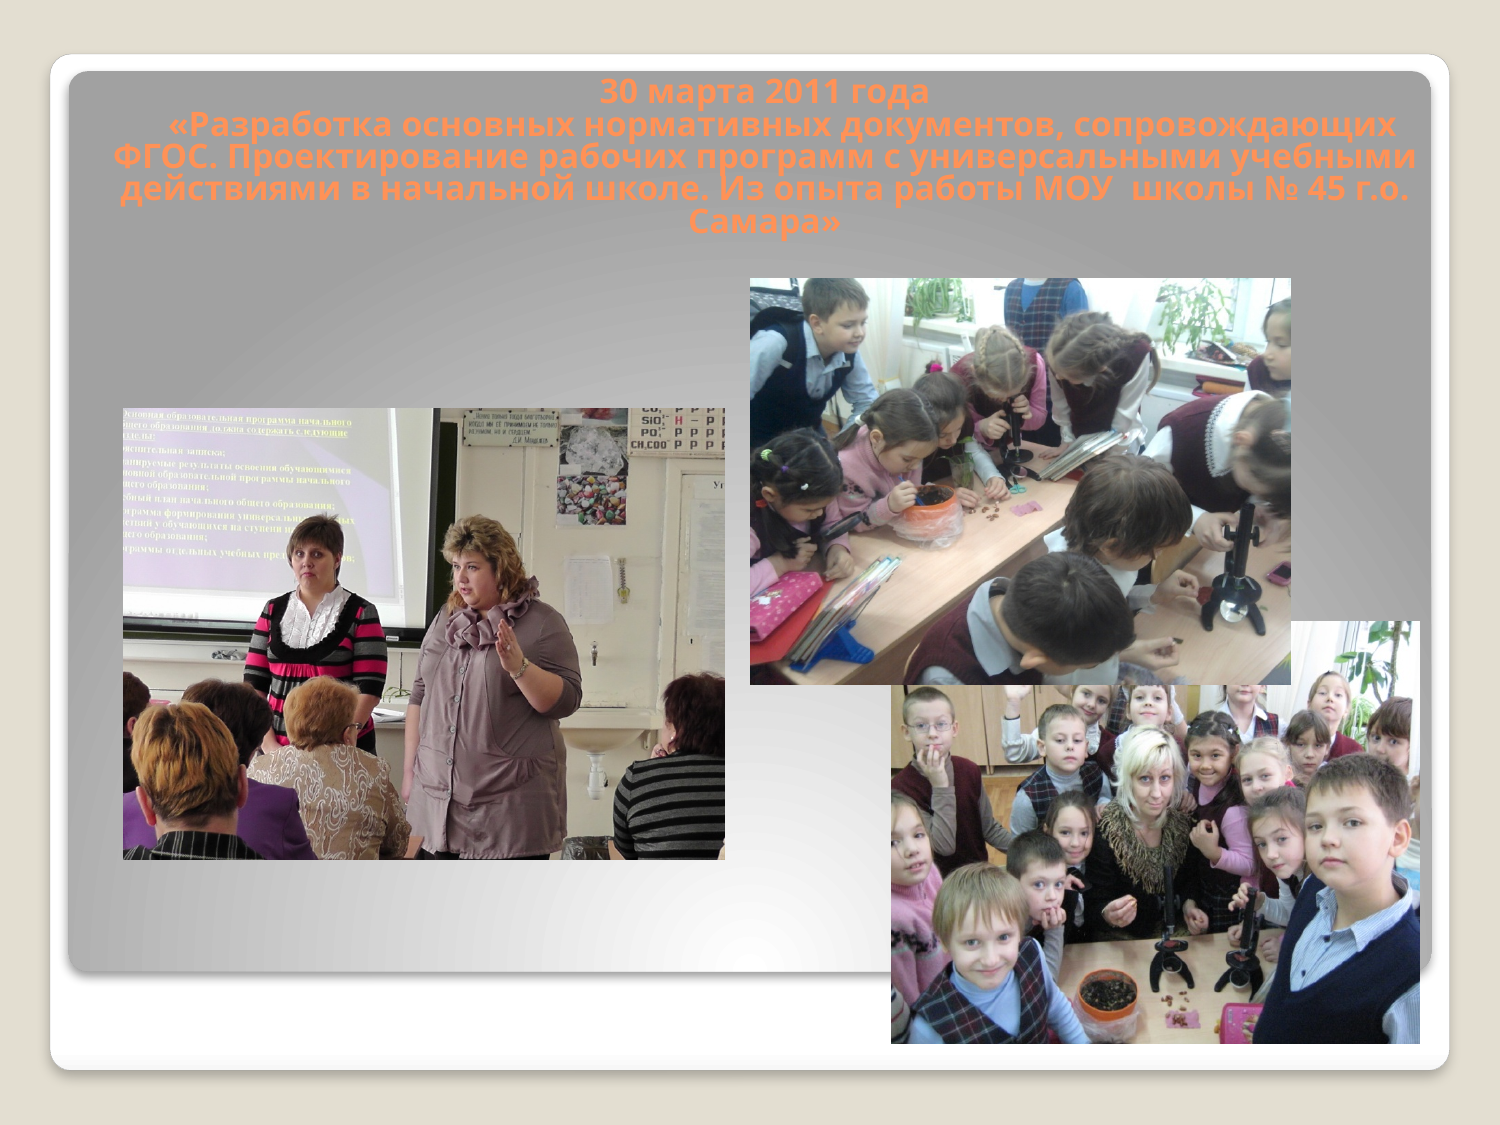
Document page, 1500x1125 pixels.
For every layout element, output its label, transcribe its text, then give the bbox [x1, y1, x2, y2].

picture [749, 278, 1420, 1044]
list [123, 408, 726, 860]
title 30 марта 2011 года «Разработка основных нормативных документов, сопровождающих ФГОС. Проектирование рабочих программ с универсальными учебными действиями в начальной школе. Из опыта работы МОУ школы № 45 г.о. Самара» [93, 70, 1437, 329]
